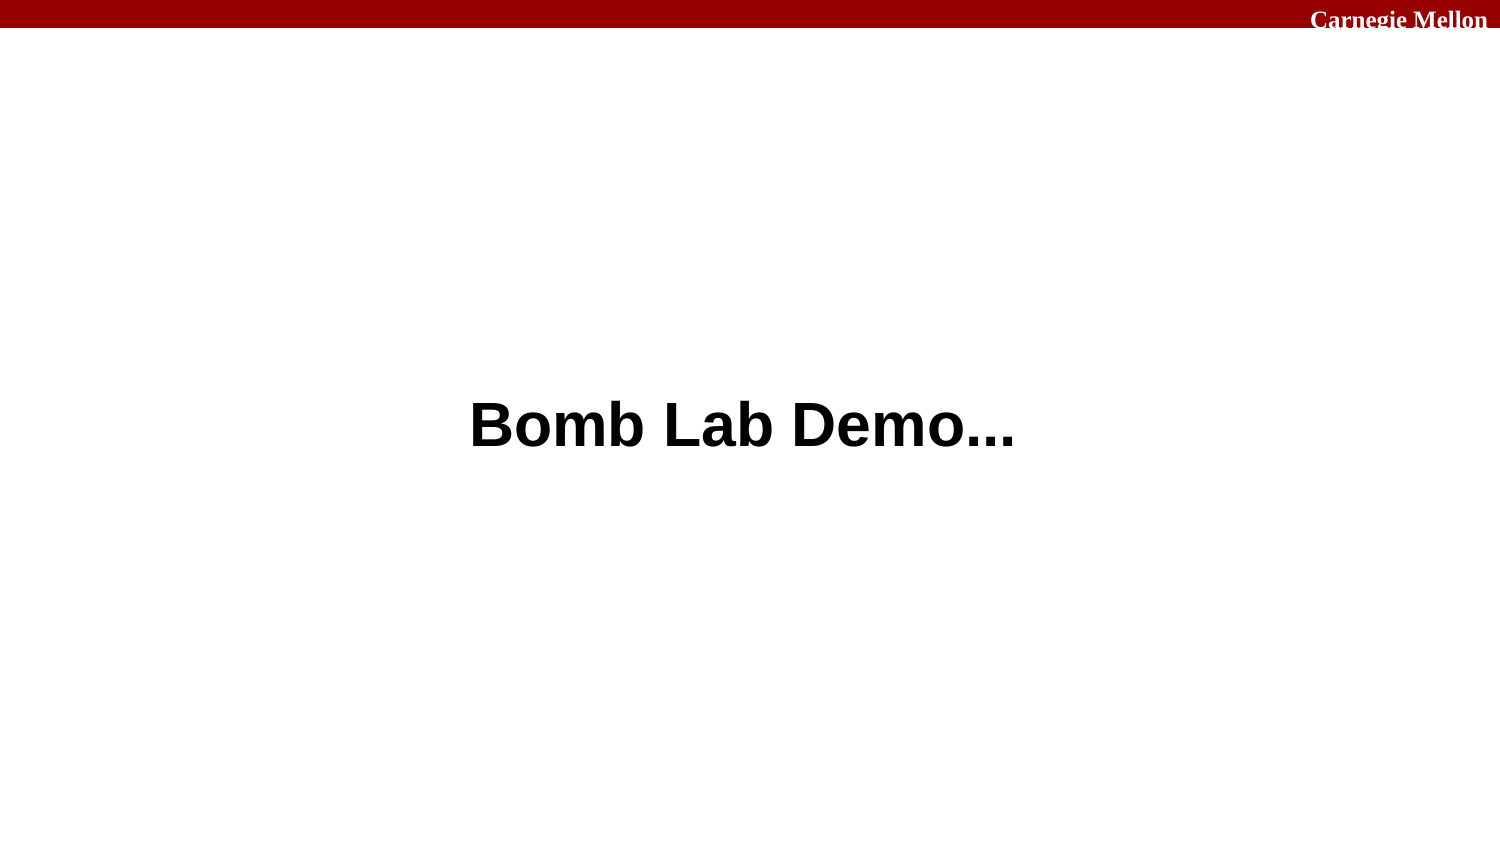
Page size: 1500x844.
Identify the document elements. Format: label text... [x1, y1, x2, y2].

text_box Bomb Lab Demo... [454, 336, 1046, 508]
